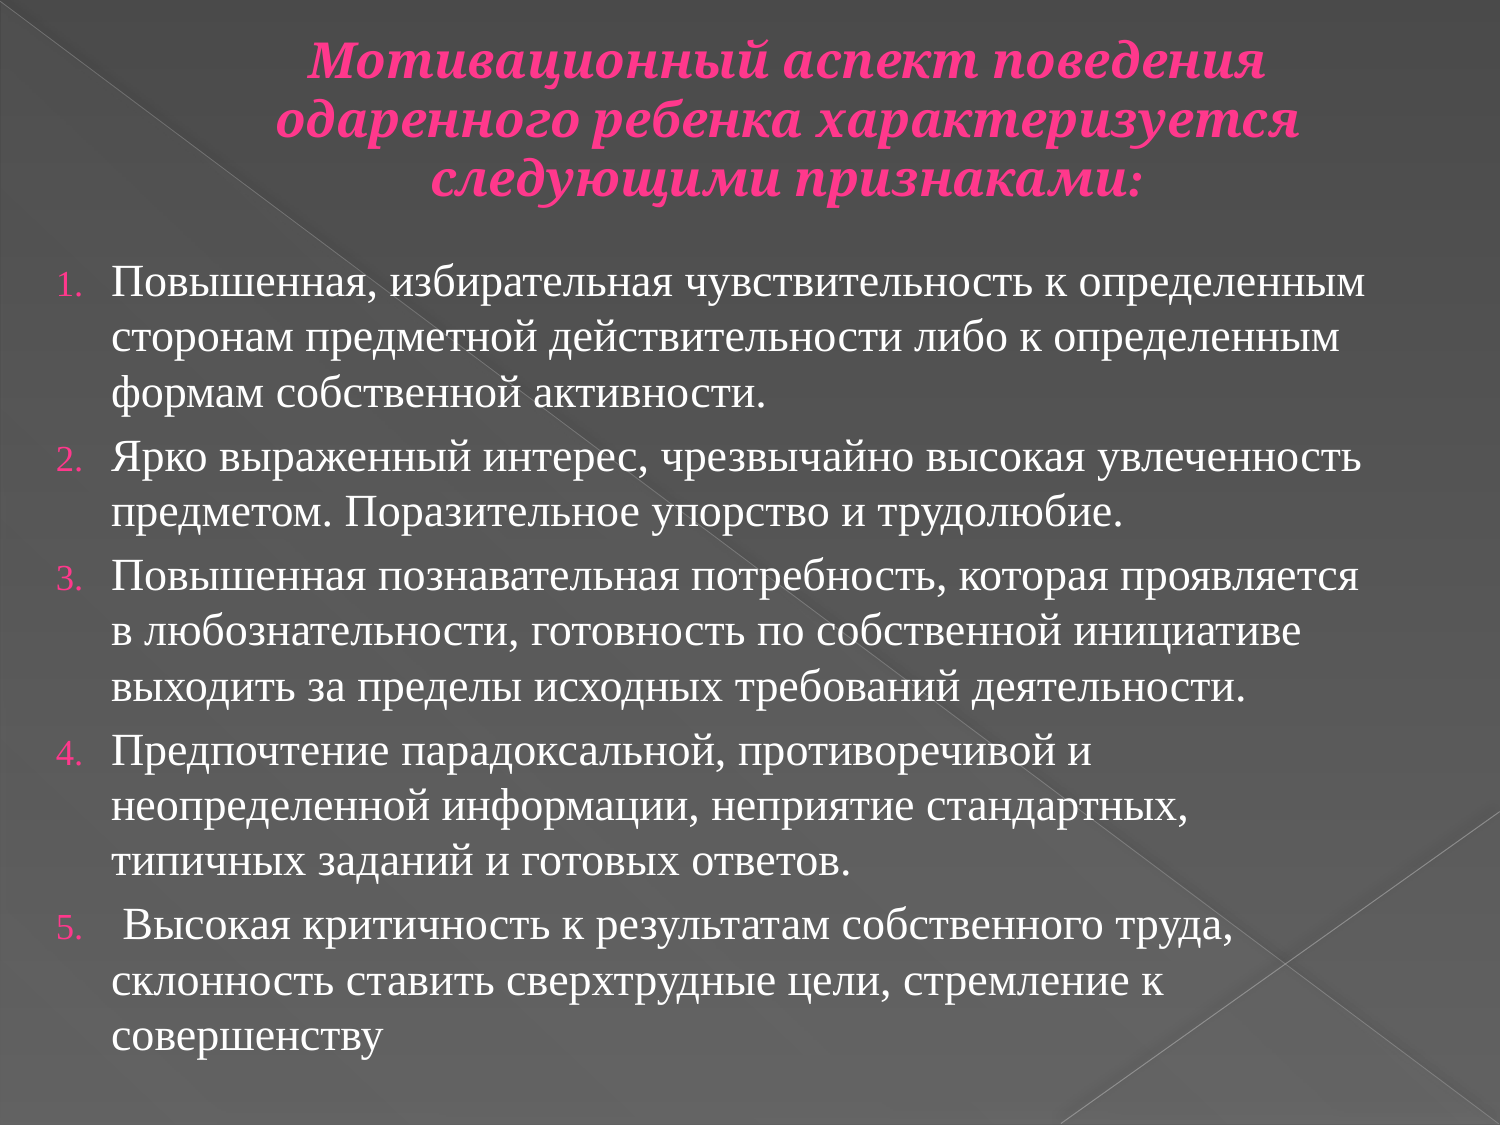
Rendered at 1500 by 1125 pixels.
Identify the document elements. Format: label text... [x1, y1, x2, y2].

list Повышенная, избирательная чувствительность к определенным сторонам предметной действительности либо к определенным формам собственной активности. Ярко выраженный интерес, чрезвычайно высокая увлеченность предметом. Поразительное упорство и трудолюбие. Повышенная познавательная потребность, которая проявляется в любознательности, готовность по собственной инициативе выходить за пределы исходных требований деятельности. Предпочтение парадоксальной, противоречивой и неопределенной информации, неприятие стандартных, типичных заданий и готовых ответов. Высокая критичность к результатам собственного труда, склонность ставить сверхтрудные цели, стремление к совершенству [41, 243, 1394, 1125]
title Мотивационный аспект поведения одаренного ребенка характеризуется следующими признаками: [112, 19, 1388, 243]
